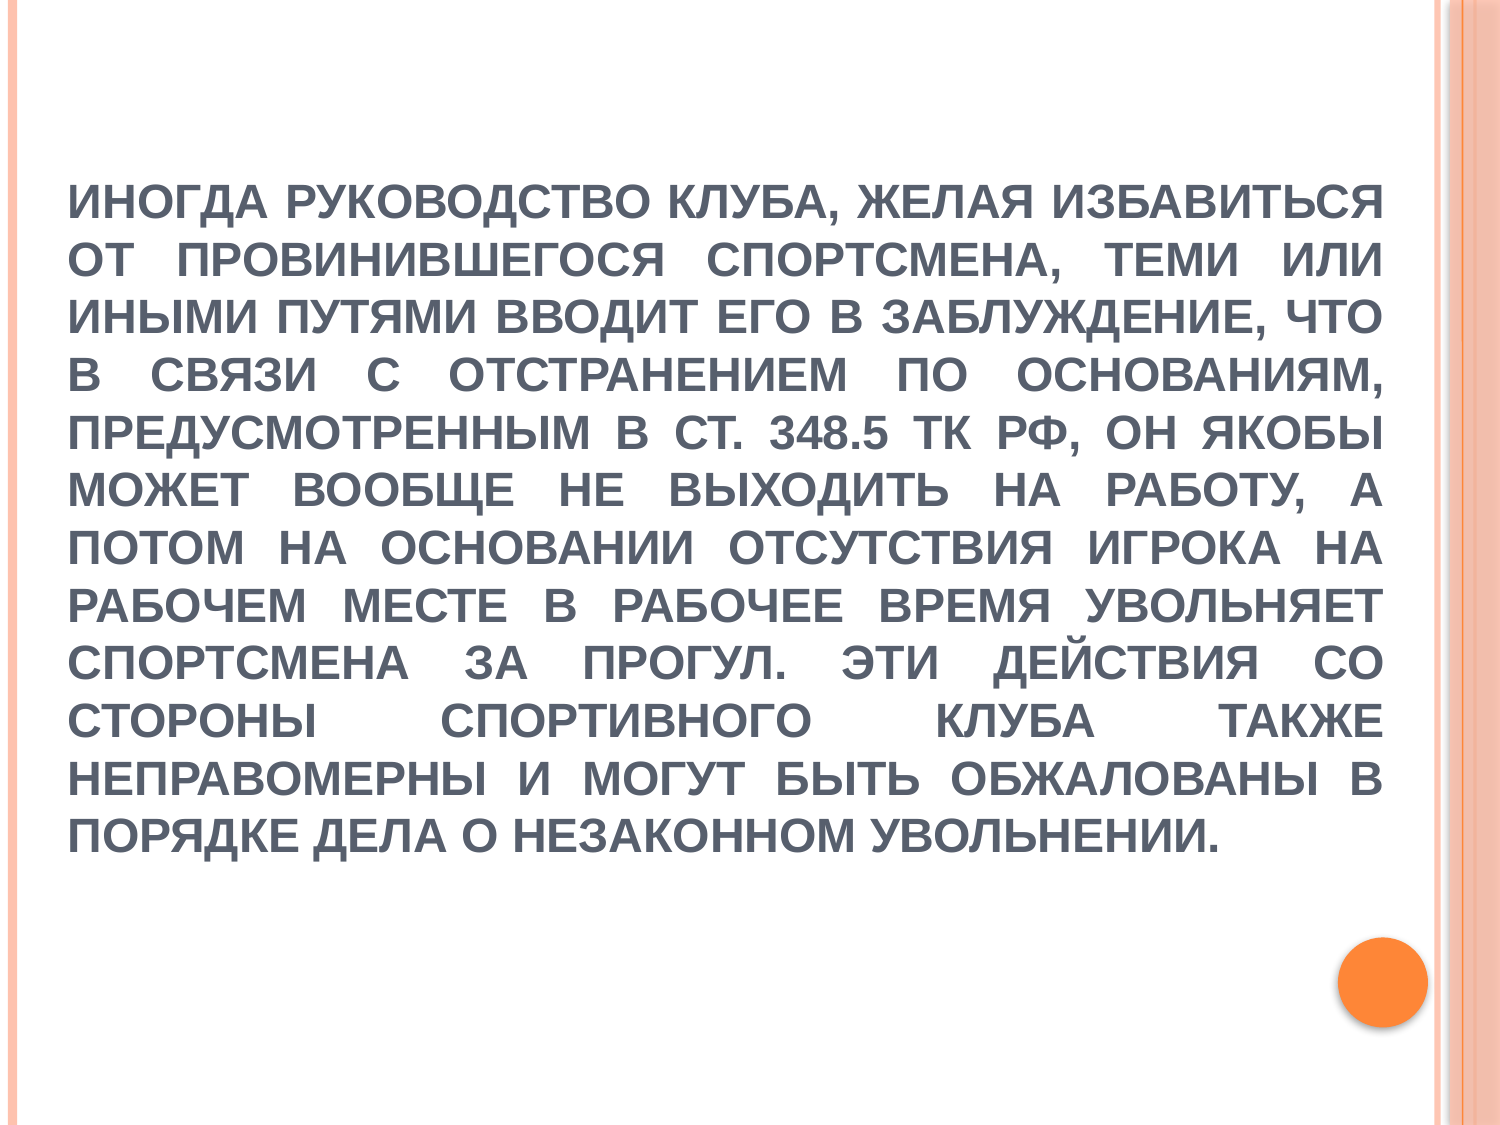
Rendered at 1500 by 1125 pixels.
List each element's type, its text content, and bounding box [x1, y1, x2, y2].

title Иногда руководство клуба, желая избавиться от провинившегося спортсмена, теми или иными путями вводит его в заблуждение, что в связи с отстранением по основаниям, предусмотренным в ст. 348.5 ТК РФ, он якобы может вообще не выходить на работу, а потом на основании отсутствия игрока на рабочем месте в рабочее время увольняет спортсмена за прогул. Эти действия со стороны спортивного клуба также неправомерны и могут быть обжалованы в порядке дела о незаконном увольнении. [53, 113, 1400, 870]
